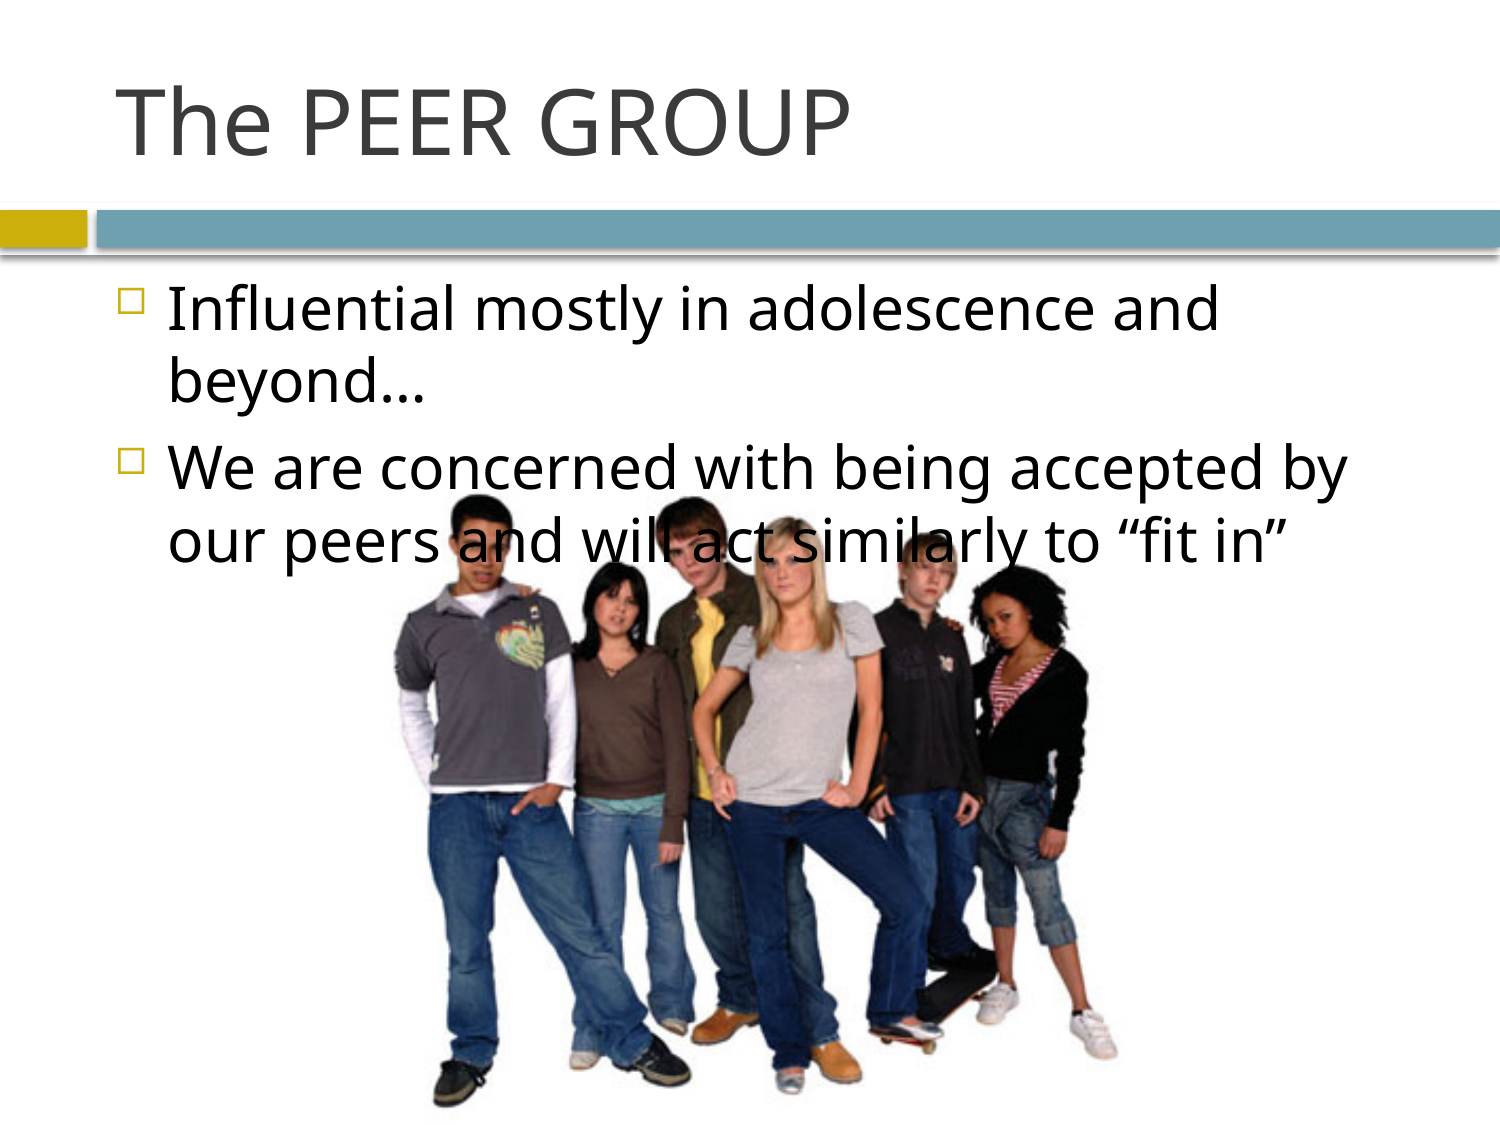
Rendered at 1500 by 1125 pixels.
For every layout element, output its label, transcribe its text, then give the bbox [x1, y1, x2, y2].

picture [374, 478, 1138, 1125]
title The PEER GROUP [100, 37, 1438, 200]
list Influential mostly in adolescence and beyond… We are concerned with being accepted by our peers and will act similarly to “fit in” [100, 262, 1438, 1000]
